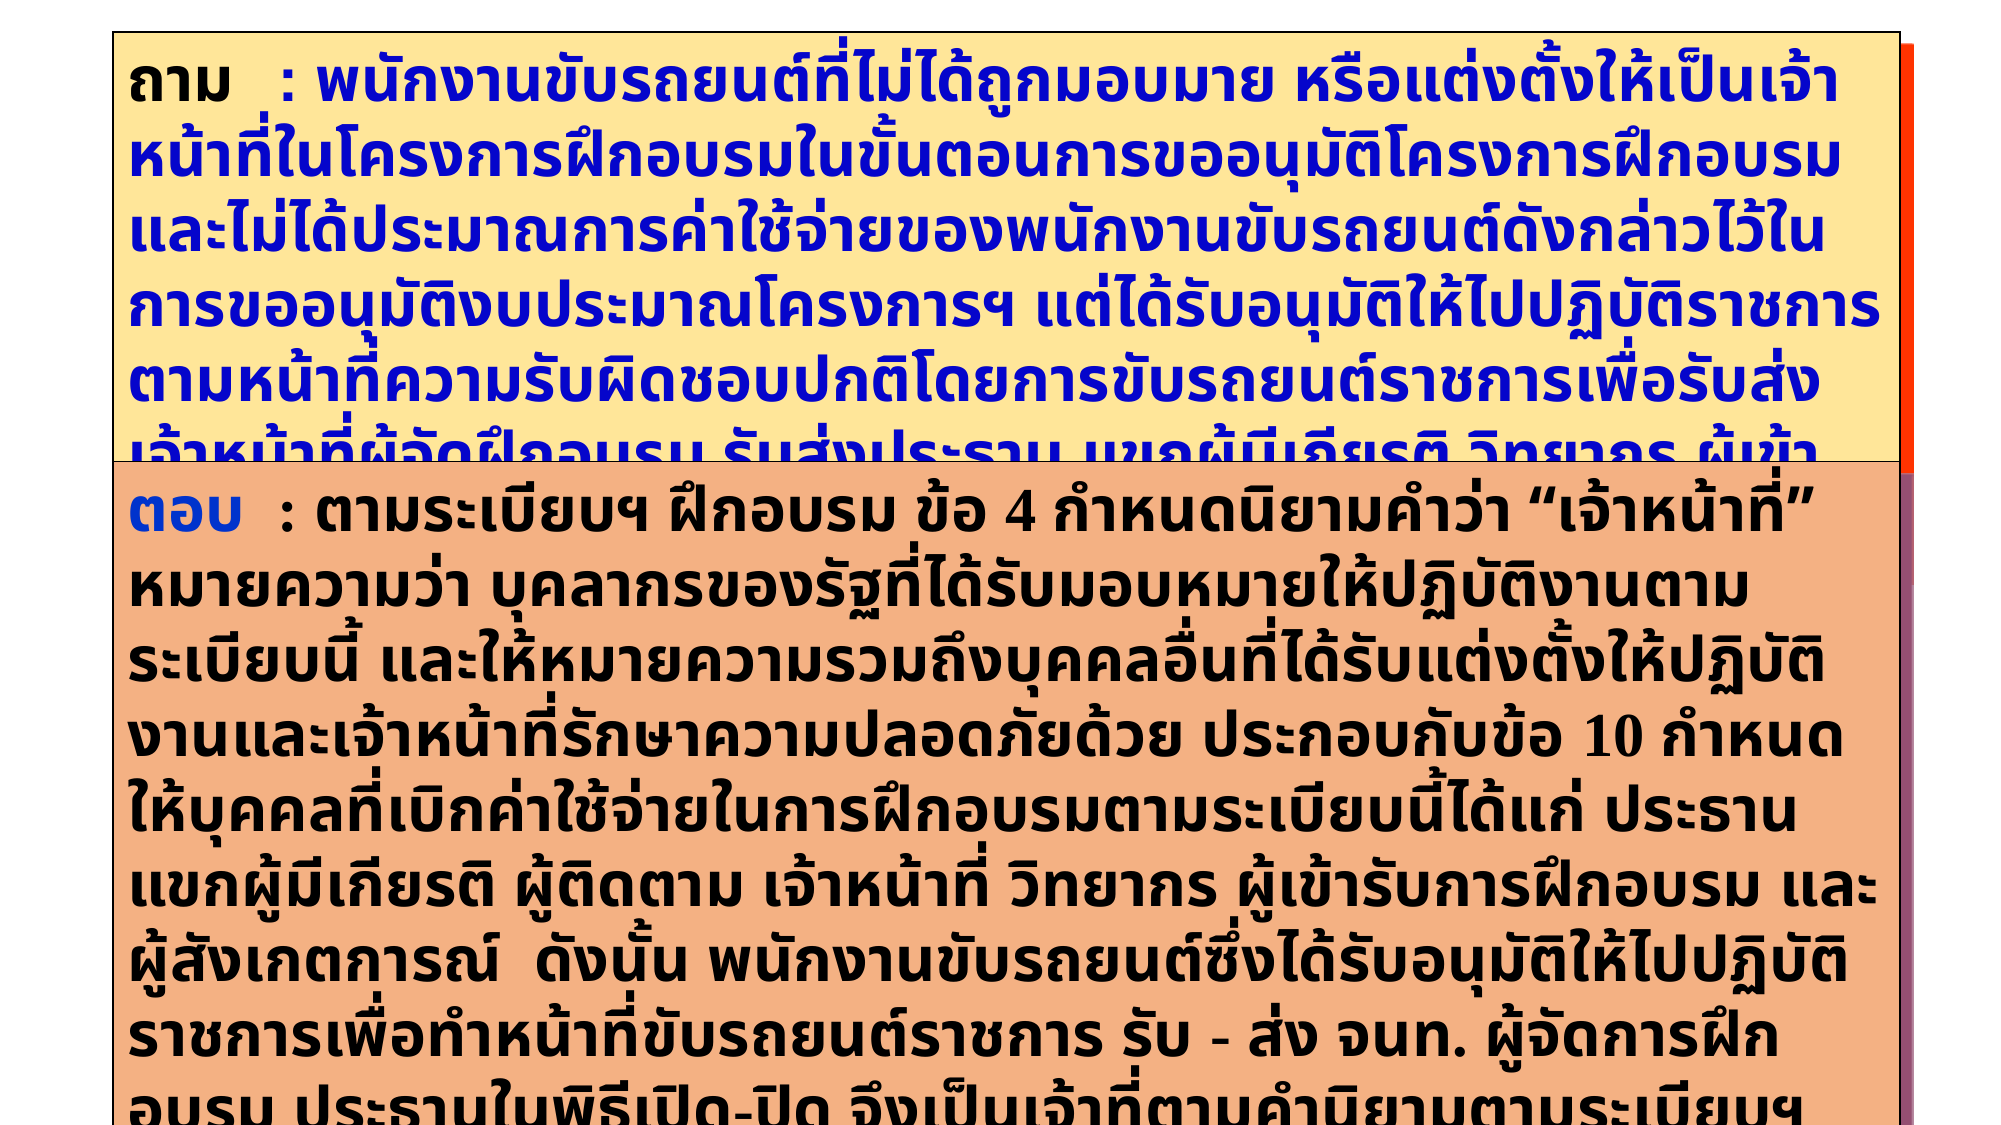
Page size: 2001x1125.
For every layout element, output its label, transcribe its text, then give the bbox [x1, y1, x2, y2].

text_box ถาม : พนักงานขับรถยนต์ที่ไม่ได้ถูกมอบมาย หรือแต่งตั้งให้เป็นเจ้าหน้าที่ในโครงการฝึกอบรมในขั้นตอนการขออนุมัติโครงการฝึกอบรม และไม่ได้ประมาณการค่าใช้จ่ายของพนักงานขับรถยนต์ดังกล่าวไว้ในการขออนุมัติงบประมาณโครงการฯ แต่ได้รับอนุมัติให้ไปปฏิบัติราชการตามหน้าที่ความรับผิดชอบปกติโดยการขับรถยนต์ราชการเพื่อรับส่งเจ้าหน้าที่ผู้จัดฝึกอบรม รับส่งประธาน แขกผู้มีเกียรติ วิทยากร ผู้เข้ารับการฝึกอบรม และผู้สังเกตการณ์ เบิกที่พักเหมาจ่ายได้หรือไม่ [112, 31, 1900, 461]
text_box ตอบ : ตามระเบียบฯ ฝึกอบรม ข้อ 4 กำหนดนิยามคำว่า “เจ้าหน้าที่” หมายความว่า บุคลากรของรัฐที่ได้รับมอบหมายให้ปฏิบัติงานตามระเบียบนี้ และให้หมายความรวมถึงบุคคลอื่นที่ได้รับแต่งตั้งให้ปฏิบัติงานและเจ้าหน้าที่รักษาความปลอดภัยด้วย ประกอบกับข้อ 10 กำหนดให้บุคคลที่เบิกค่าใช้จ่ายในการฝึกอบรมตามระเบียบนี้ได้แก่ ประธาน แขกผู้มีเกียรติ ผู้ติดตาม เจ้าหน้าที่ วิทยากร ผู้เข้ารับการฝึกอบรม และผู้สังเกตการณ์ ดังนั้น พนักงานขับรถยนต์ซึ่งได้รับอนุมัติให้ไปปฏิบัติราชการเพื่อทำหน้าที่ขับรถยนต์ราชการ รับ - ส่ง จนท. ผู้จัดการฝึกอบรม ประธานในพิธีเปิด-ปิด จึงเป็นเจ้าที่ตามคำนิยามตามระเบียบฯ ฝึกอบรม ข้อ 4 โดยการเบิกค่าใช้จ่ายของพนักงานขับรถยนต์ต้องถือปฏิบัติตามระเบียบฯ ฝึกอบรม [112, 461, 1900, 1125]
